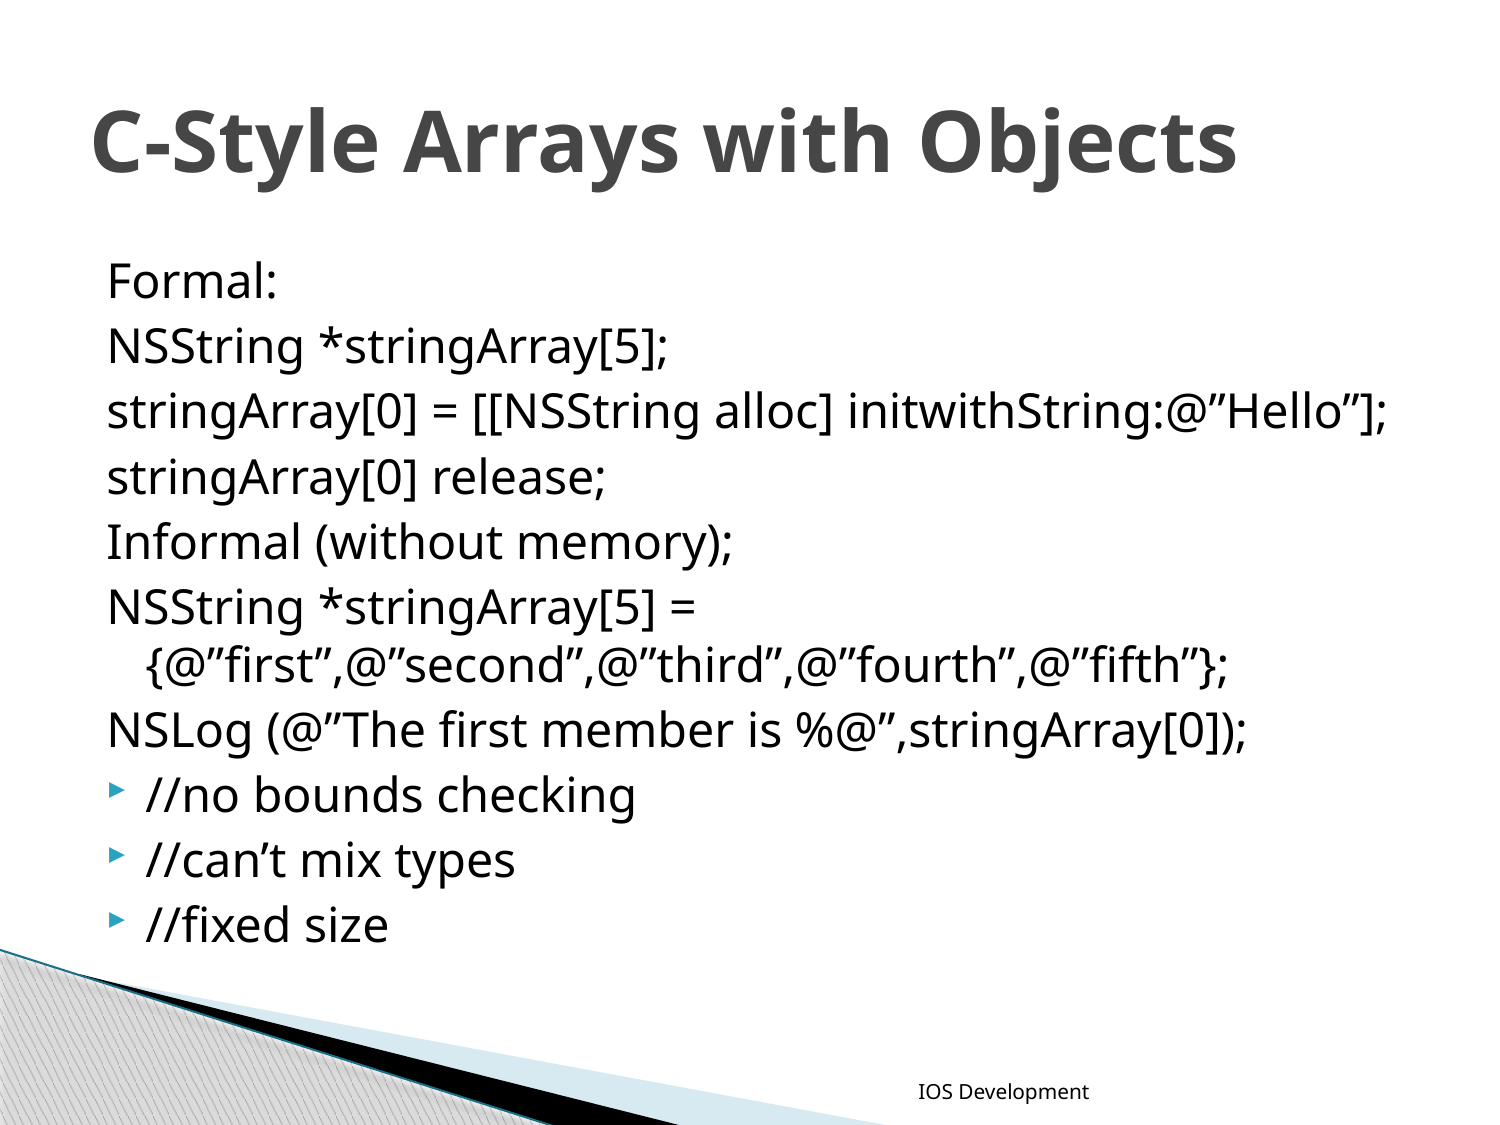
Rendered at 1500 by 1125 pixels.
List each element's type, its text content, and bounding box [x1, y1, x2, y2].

title C-Style Arrays with Objects [75, 45, 1425, 233]
list Formal: NSString *stringArray[5]; stringArray[0] = [[NSString alloc] initwithString:@”Hello”]; stringArray[0] release; Informal (without memory); NSString *stringArray[5] = {@”first”,@”second”,@”third”,@”fourth”,@”fifth”}; NSLog (@”The first member is %@”,stringArray[0]); //no bounds checking //can’t mix types //fixed size [75, 243, 1425, 986]
footer IOS Development [718, 1051, 1105, 1112]
